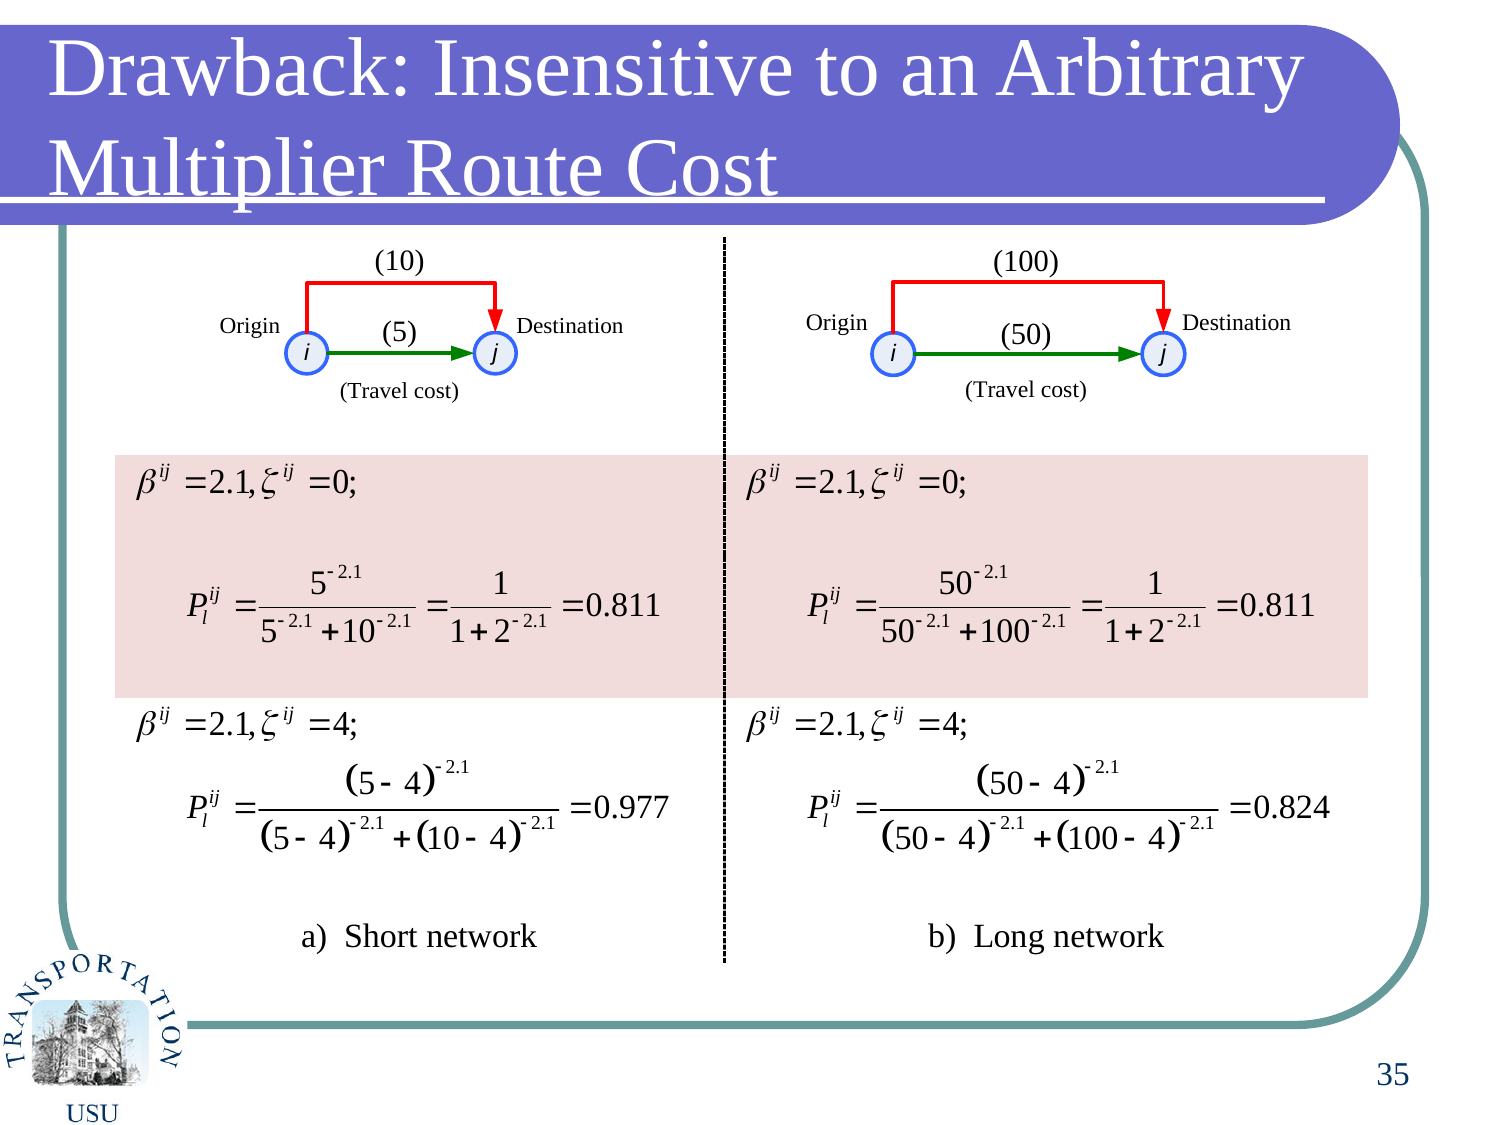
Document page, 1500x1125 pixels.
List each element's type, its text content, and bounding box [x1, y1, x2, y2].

slide_number 35 [1174, 1024, 1426, 1101]
picture [0, 237, 1374, 1125]
title Drawback: Insensitive to an Arbitrary Multiplier Route Cost [31, 37, 1348, 188]
